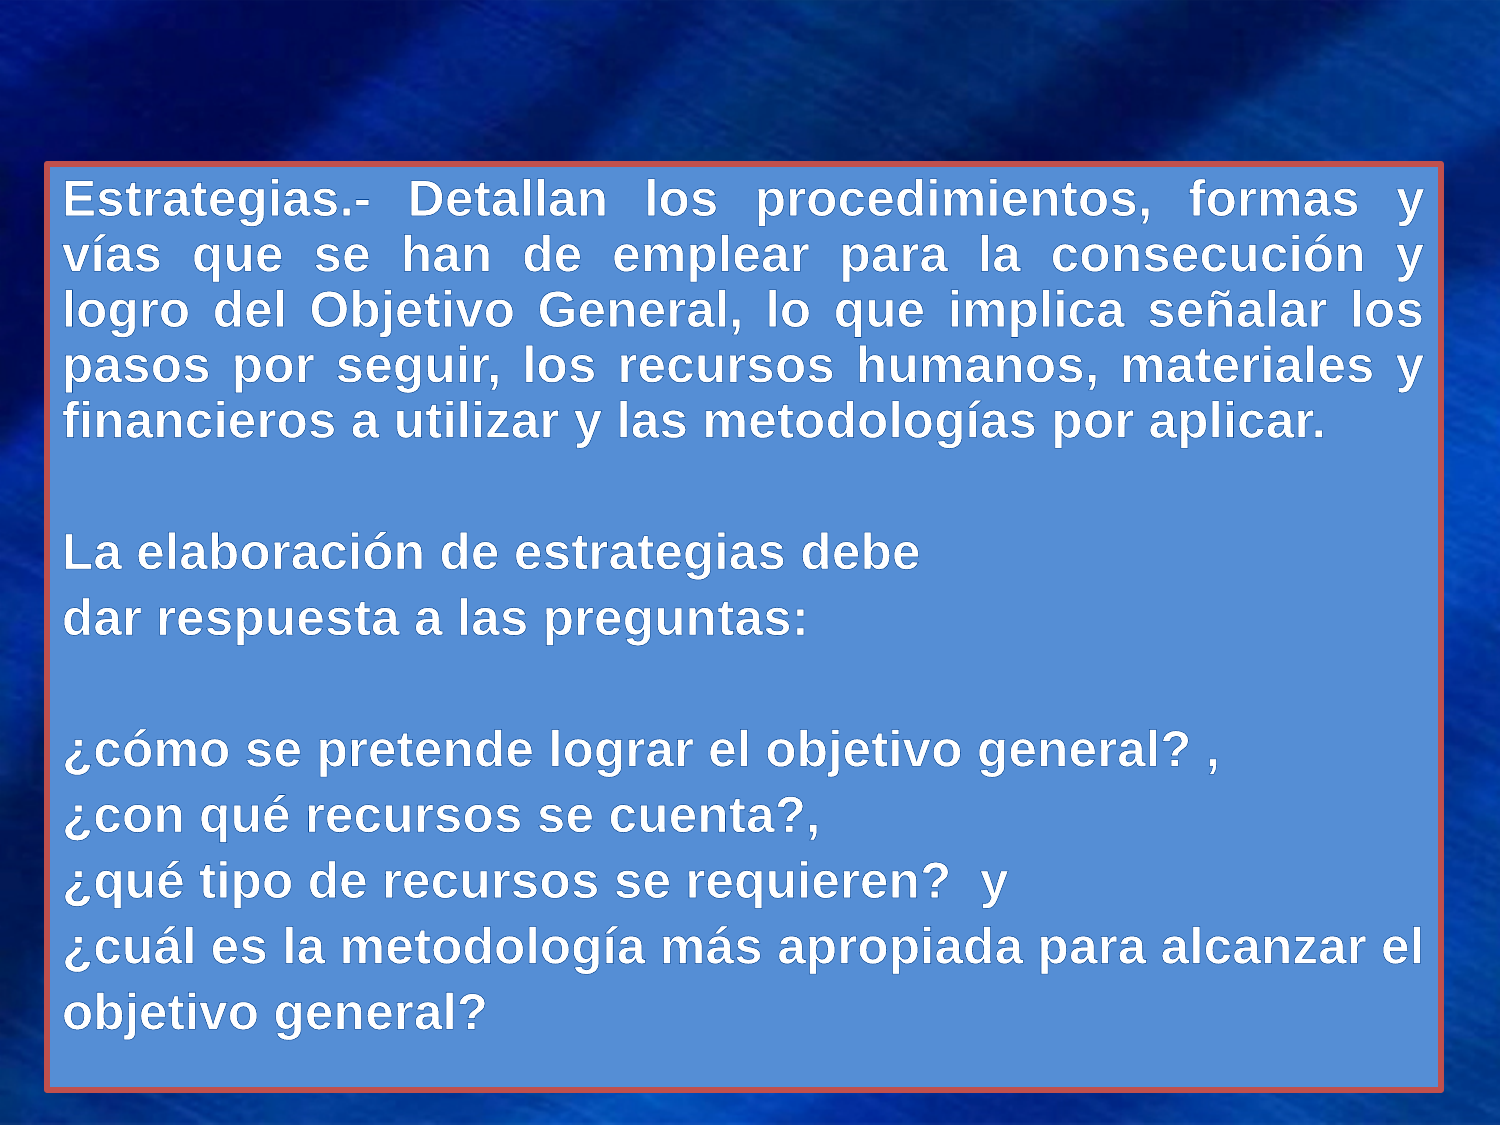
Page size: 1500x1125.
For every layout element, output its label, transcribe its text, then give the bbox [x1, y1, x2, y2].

text_box Estrategias.- Detallan los procedimientos, formas y vías que se han de emplear para la consecución y logro del Objetivo General, lo que implica señalar los pasos por seguir, los recursos humanos, materiales y financieros a utilizar y las metodologías por aplicar. La elaboración de estrategias debe dar respuesta a las preguntas: ¿cómo se pretende lograr el objetivo general? , ¿con qué recursos se cuenta?, ¿qué tipo de recursos se requieren? y ¿cuál es la metodología más apropiada para alcanzar el objetivo general? [45, 162, 1443, 1092]
picture [0, 0, 1500, 1125]
